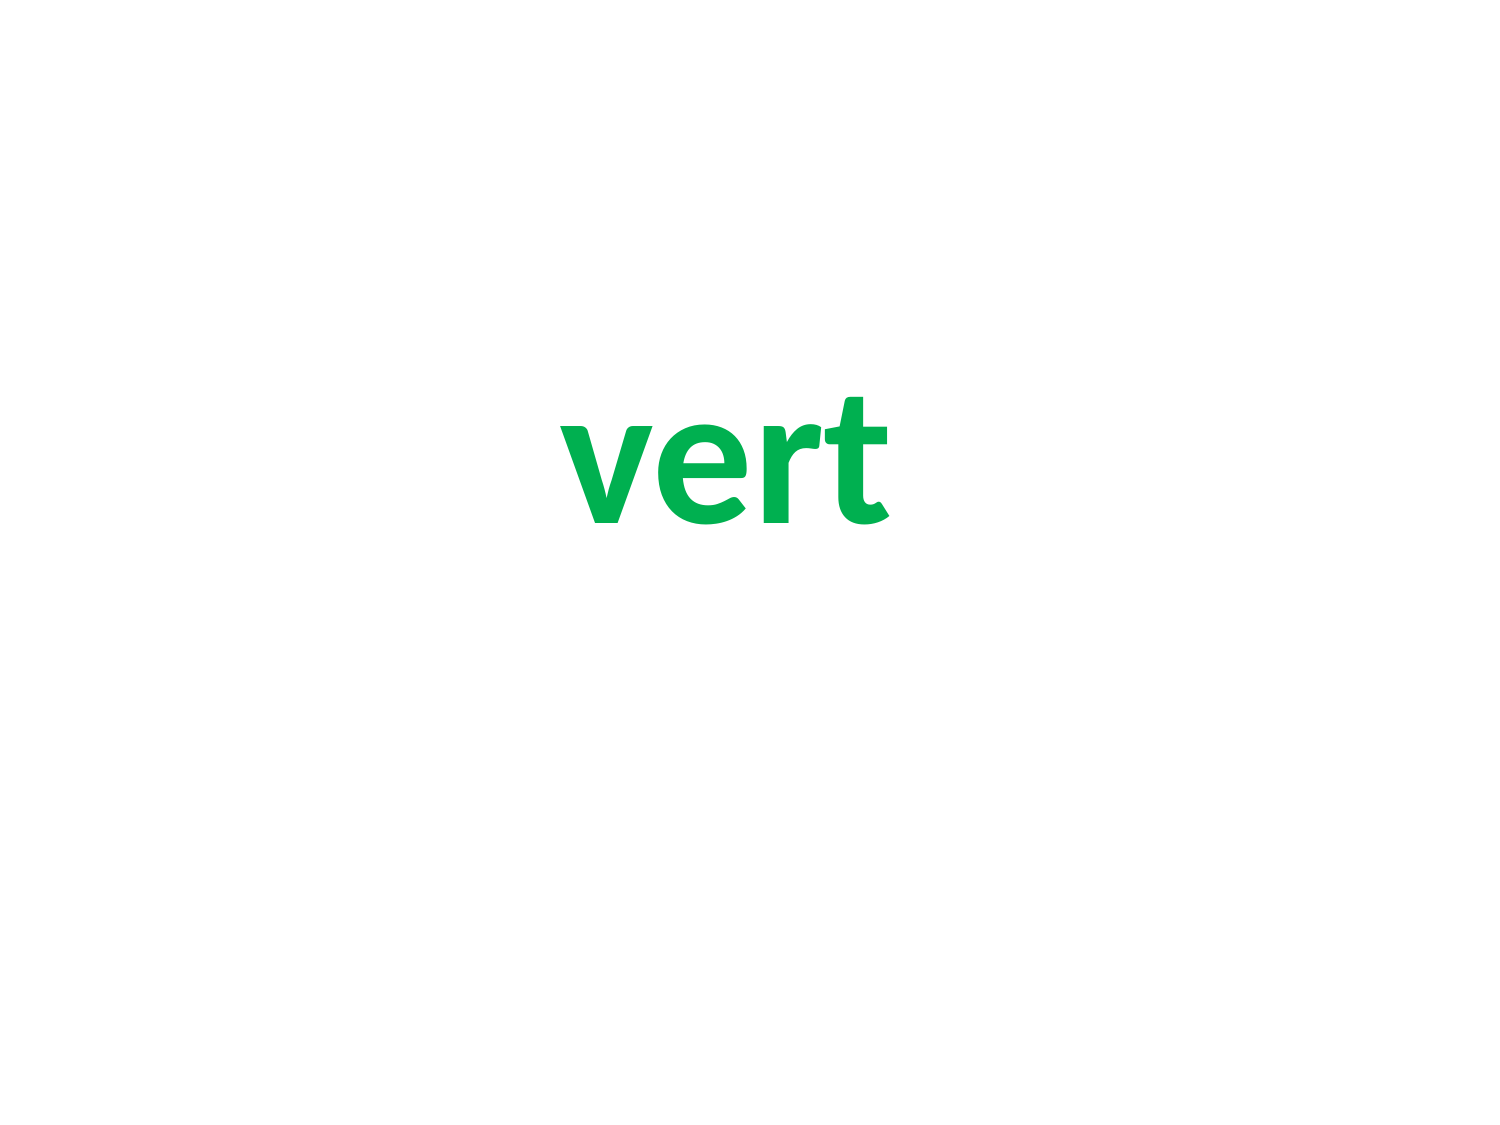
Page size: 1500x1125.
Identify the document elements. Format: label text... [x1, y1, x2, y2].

text_box vert [222, 316, 1231, 572]
